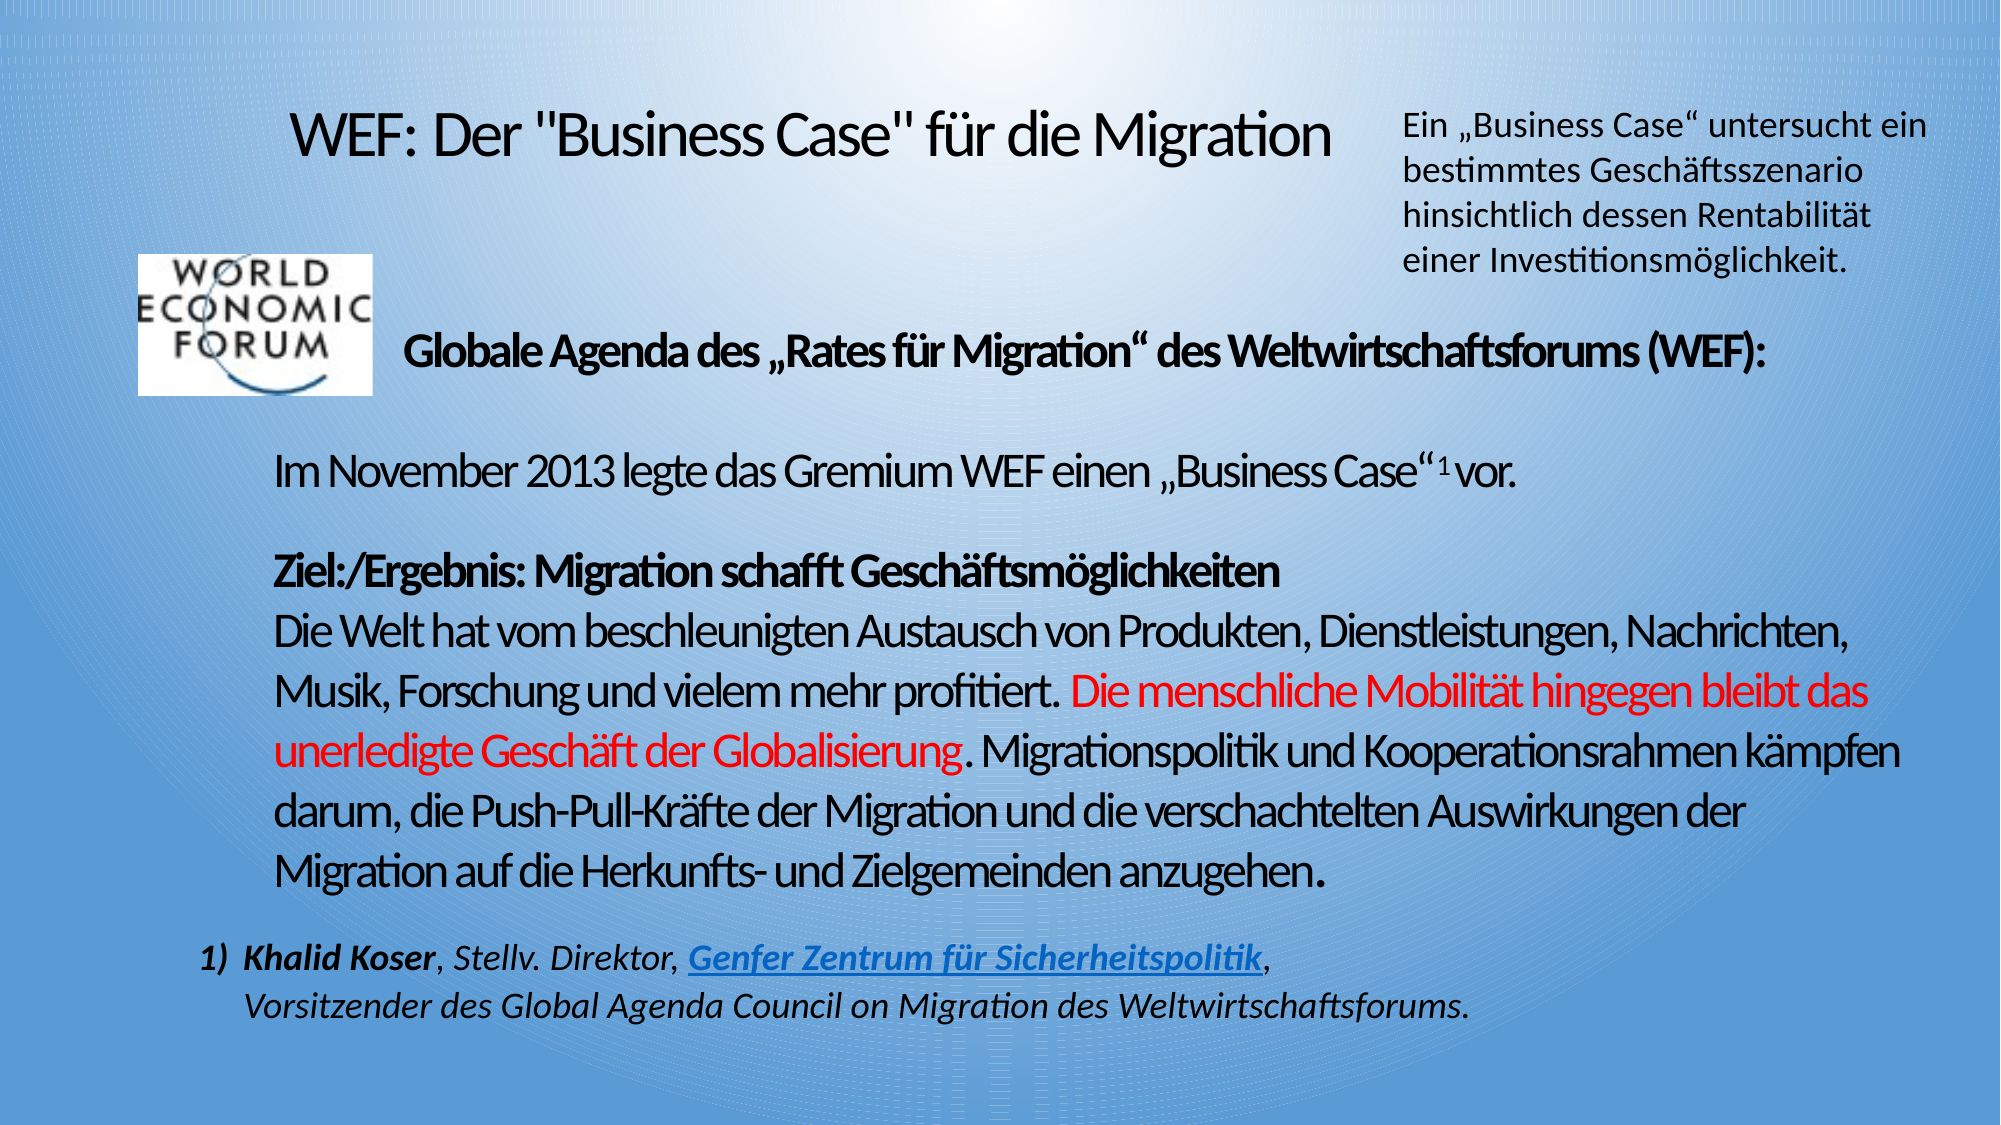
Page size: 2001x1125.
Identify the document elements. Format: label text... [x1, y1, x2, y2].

title WEF: Der "Business Case" für die Migration [287, 33, 1364, 224]
text_box [138, 254, 373, 396]
text_box Globale Agenda des „Rates für Migration“ des Weltwirtschaftsforums (WEF): Im November 2013 legte das Gremium WEF einen „Business Case“1 vor. Ziel:/Ergebnis: Migration schafft Geschäftsmöglichkeiten Die Welt hat vom beschleunigten Austausch von Produkten, Dienstleistungen, Nachrichten, Musik, Forschung und vielem mehr profitiert. Die menschliche Mobilität hingegen bleibt das unerledigte Geschäft der Globalisierung. Migrationspolitik und Kooperationsrahmen kämpfen darum, die Push-Pull-Kräfte der Migration und die verschachtelten Auswirkungen der Migration auf die Herkunfts- und Zielgemeinden anzugehen. [271, 315, 1908, 898]
text_box Ein „Business Case“ untersucht ein bestimmtes Geschäftsszenario hinsichtlich dessen Rentabilität einer Investitionsmöglichkeit. [1387, 92, 1968, 288]
text_box 1) Khalid Koser, Stellv. Direktor, Genfer Zentrum für Sicherheitspolitik, Vorsitzender des Global Agenda Council on Migration des Weltwirtschaftsforums. [195, 930, 1924, 1026]
